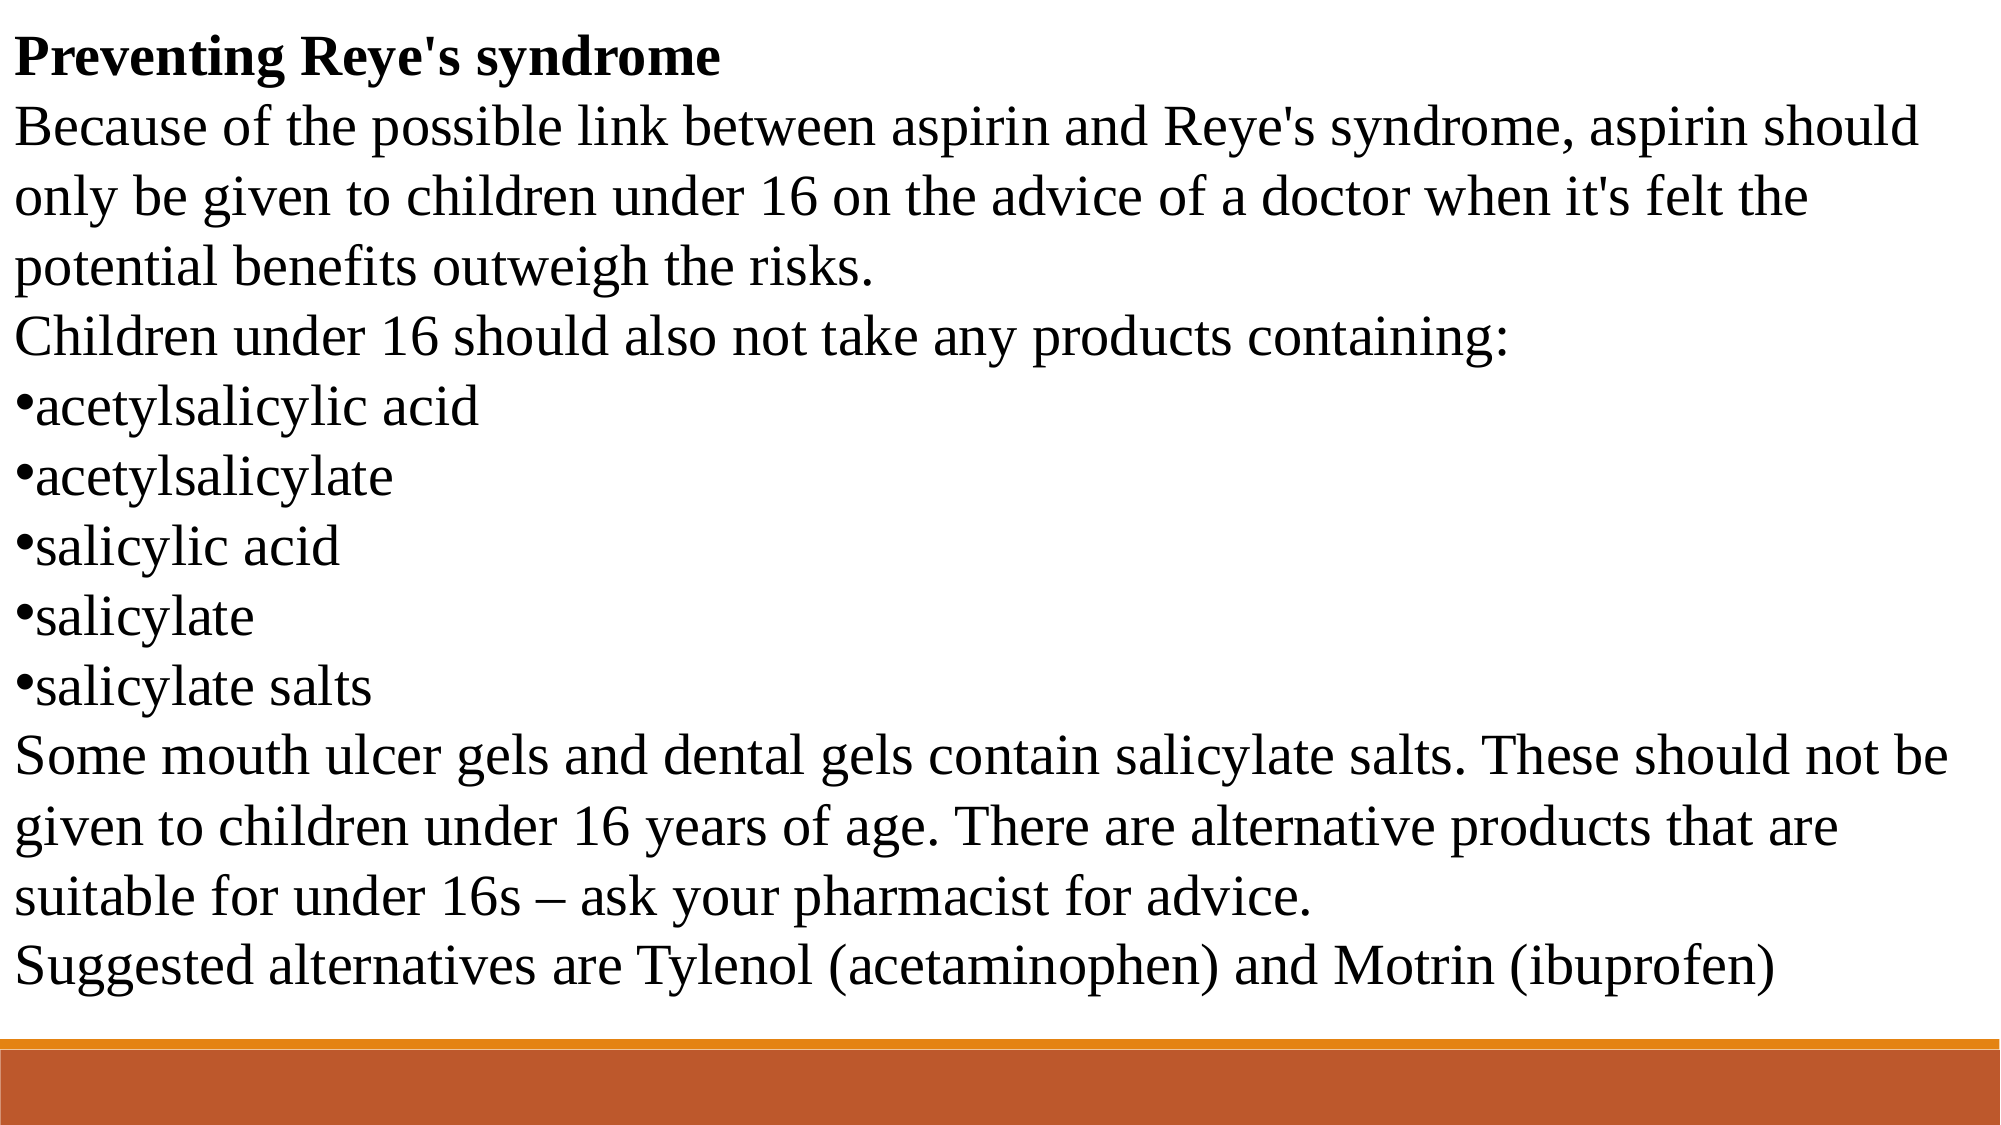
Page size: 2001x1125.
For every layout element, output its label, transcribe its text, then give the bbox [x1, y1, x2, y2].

text_box Preventing Reye's syndrome Because of the possible link between aspirin and Reye's syndrome, aspirin should only be given to children under 16 on the advice of a doctor when it's felt the potential benefits outweigh the risks. Children under 16 should also not take any products containing: acetylsalicylic acid acetylsalicylate salicylic acid salicylate salicylate salts Some mouth ulcer gels and dental gels contain salicylate salts. These should not be given to children under 16 years of age. There are alternative products that are suitable for under 16s – ask your pharmacist for advice. Suggested alternatives are Tylenol (acetaminophen) and Motrin (ibuprofen) [0, 9, 2000, 1004]
